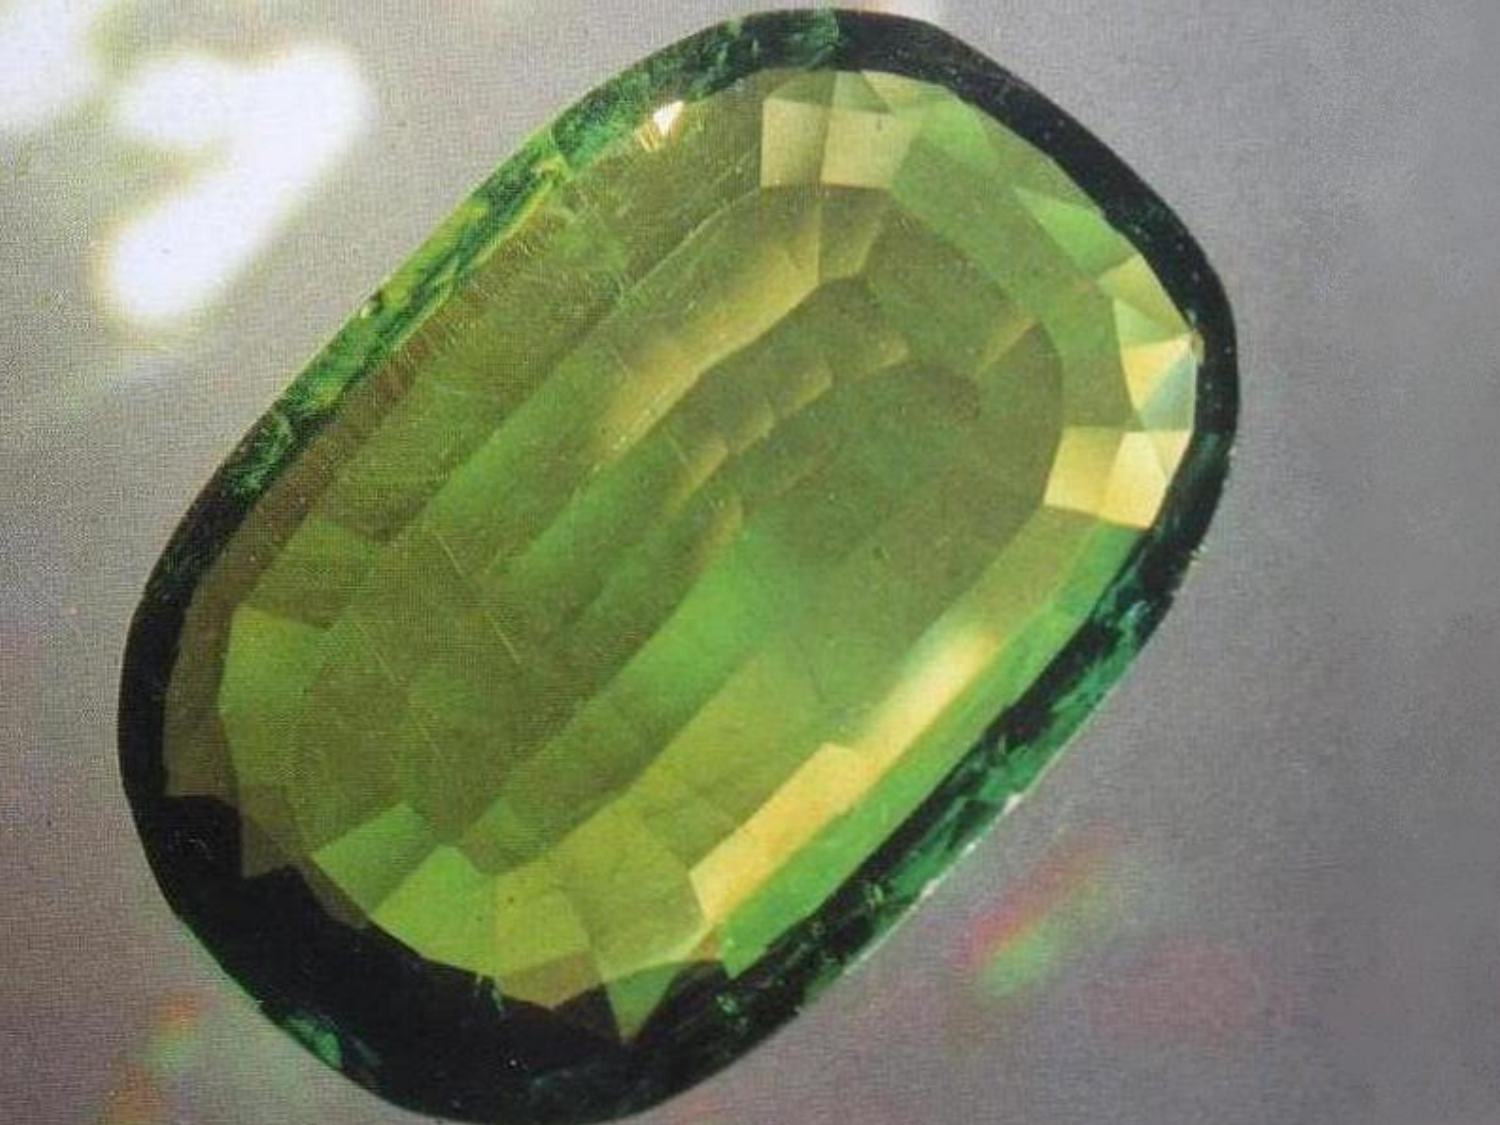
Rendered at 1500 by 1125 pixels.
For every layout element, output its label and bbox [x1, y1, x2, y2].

list [0, 0, 1500, 1125]
